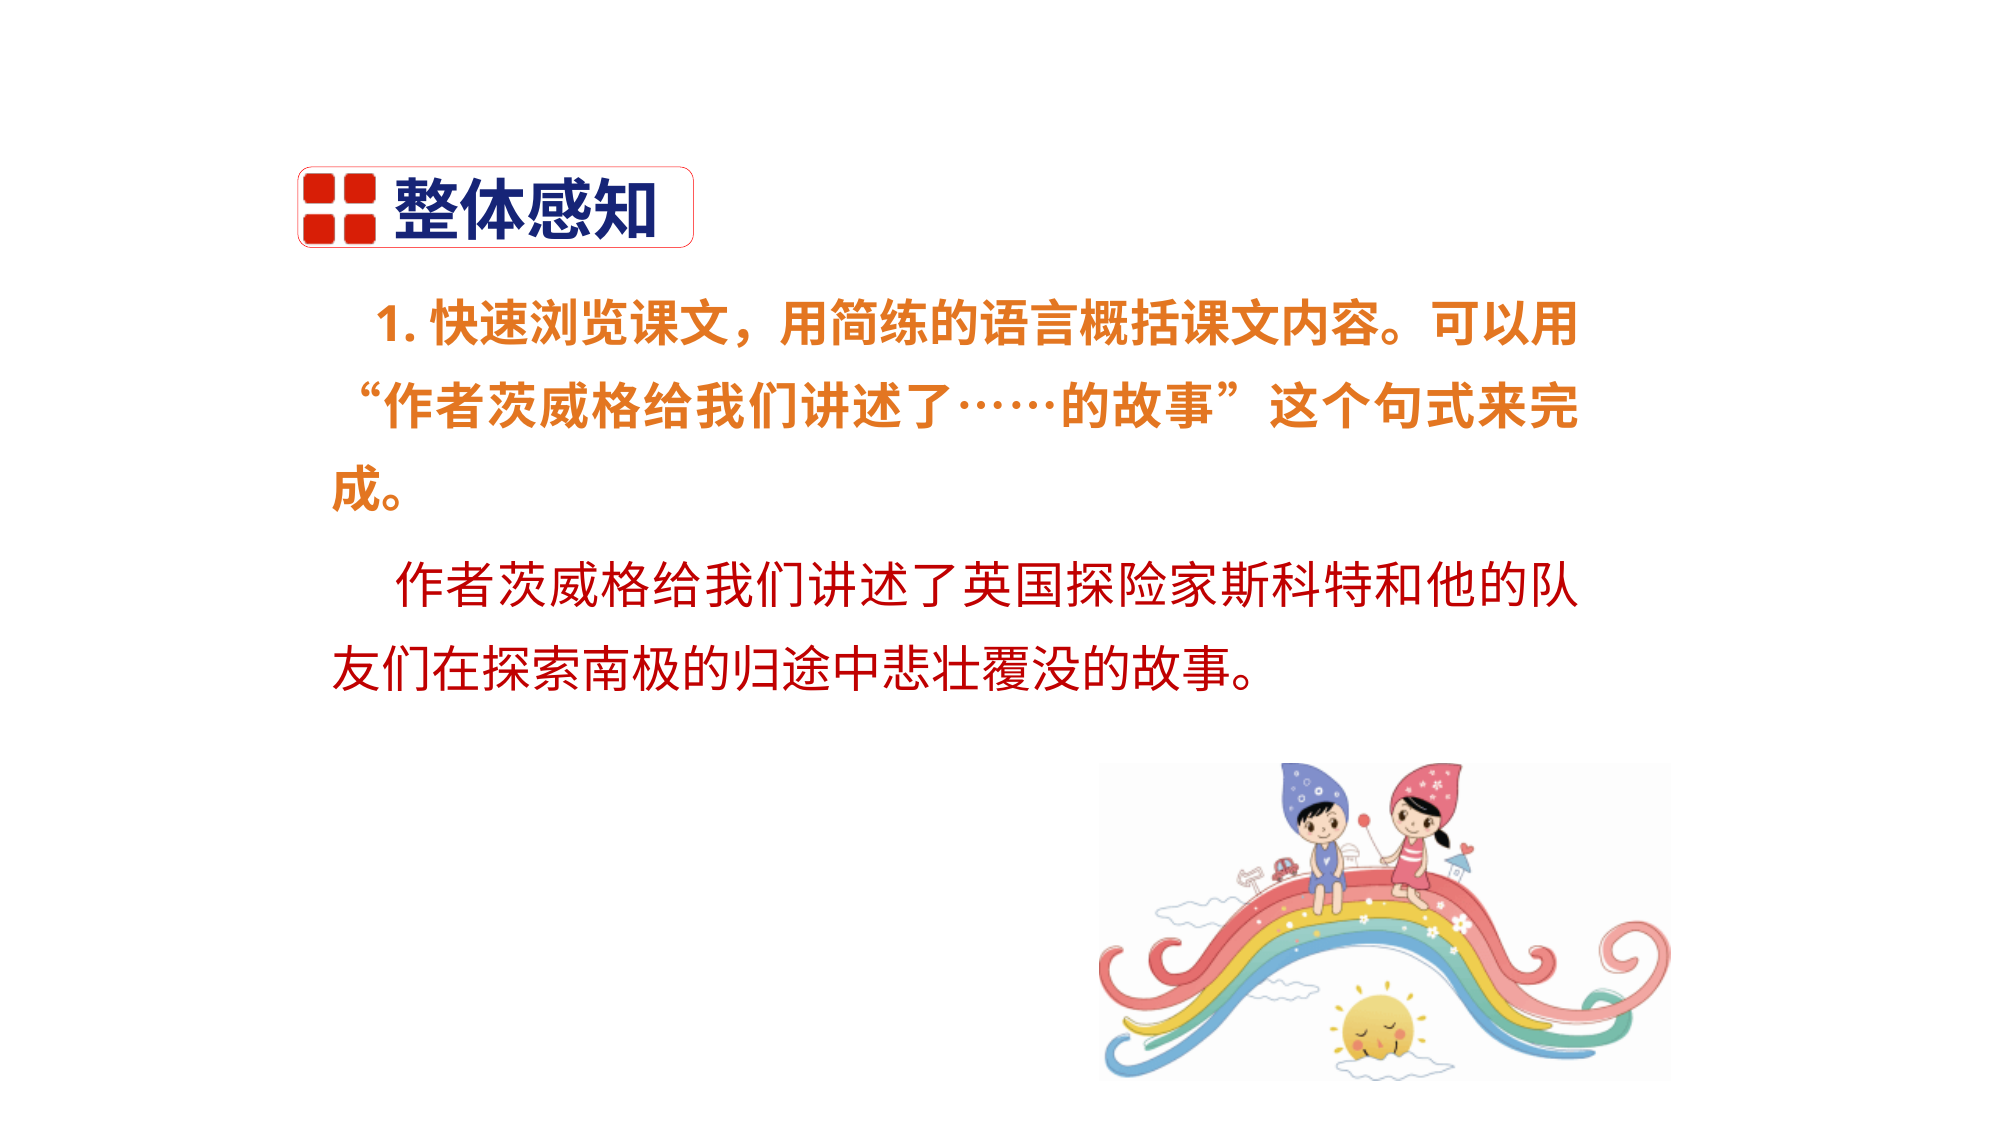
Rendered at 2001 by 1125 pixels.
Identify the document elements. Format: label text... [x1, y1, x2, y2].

list 1.快速浏览课文，用简练的语言概括课文内容。可以用“作者茨威格给我们讲述了……的故事”这个句式来完成。 作者茨威格给我们讲述了英国探险家斯科特和他的队友们在探索南极的归途中悲壮覆没的故事。 [319, 262, 1592, 1068]
text_box 整体感知 [378, 160, 694, 255]
picture [296, 166, 382, 252]
picture [1099, 763, 1671, 1081]
